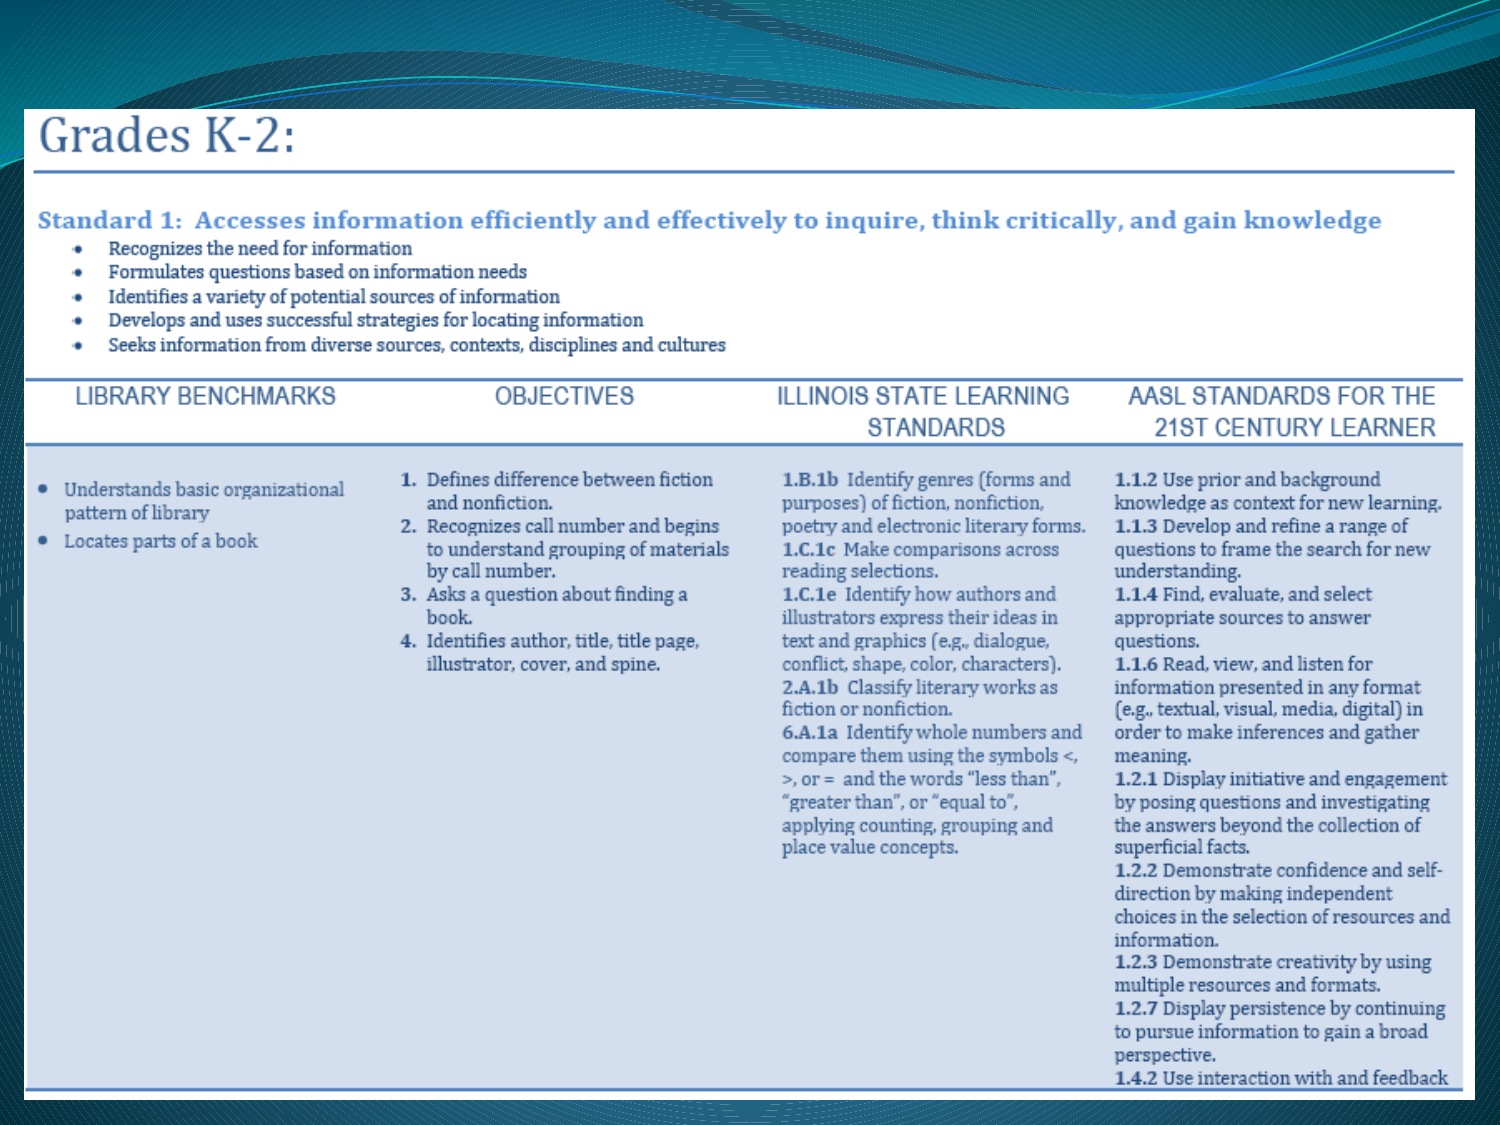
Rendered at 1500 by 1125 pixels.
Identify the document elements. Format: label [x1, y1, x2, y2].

picture [24, 109, 1476, 1101]
